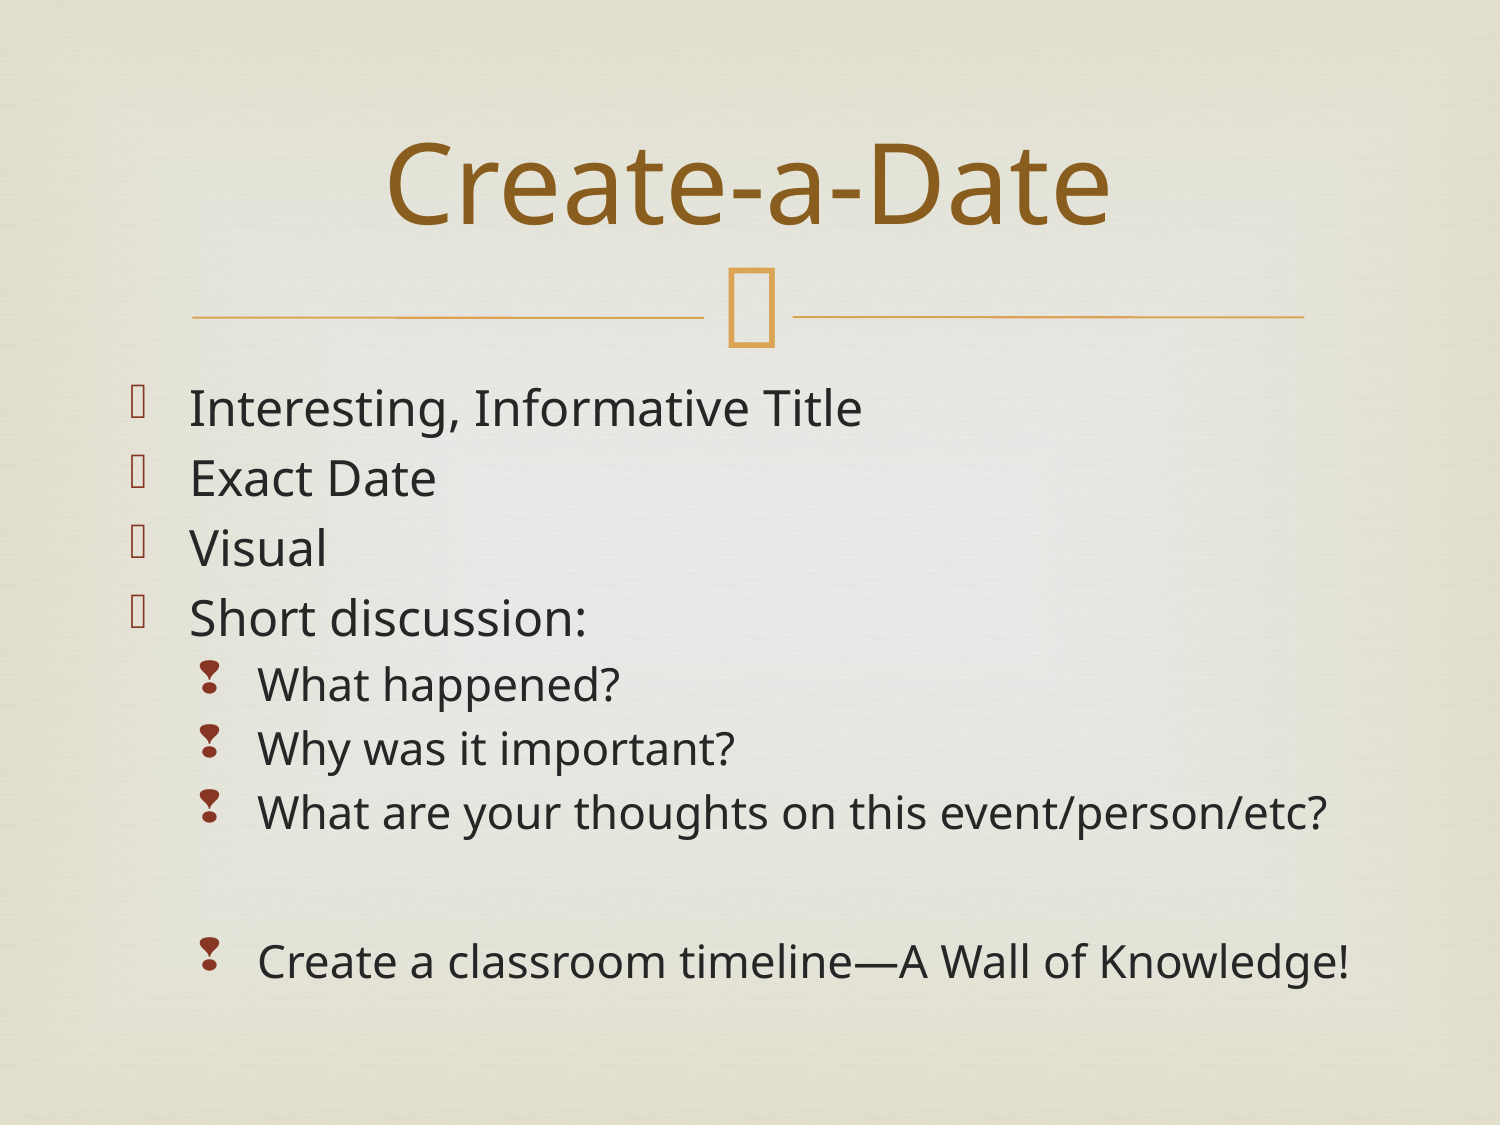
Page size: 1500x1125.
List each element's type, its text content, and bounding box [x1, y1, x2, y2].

title Create-a-Date [112, 93, 1386, 267]
list Interesting, Informative Title Exact Date Visual Short discussion: What happened? Why was it important? What are your thoughts on this event/person/etc? Create a classroom timeline—A Wall of Knowledge! [114, 368, 1386, 1005]
